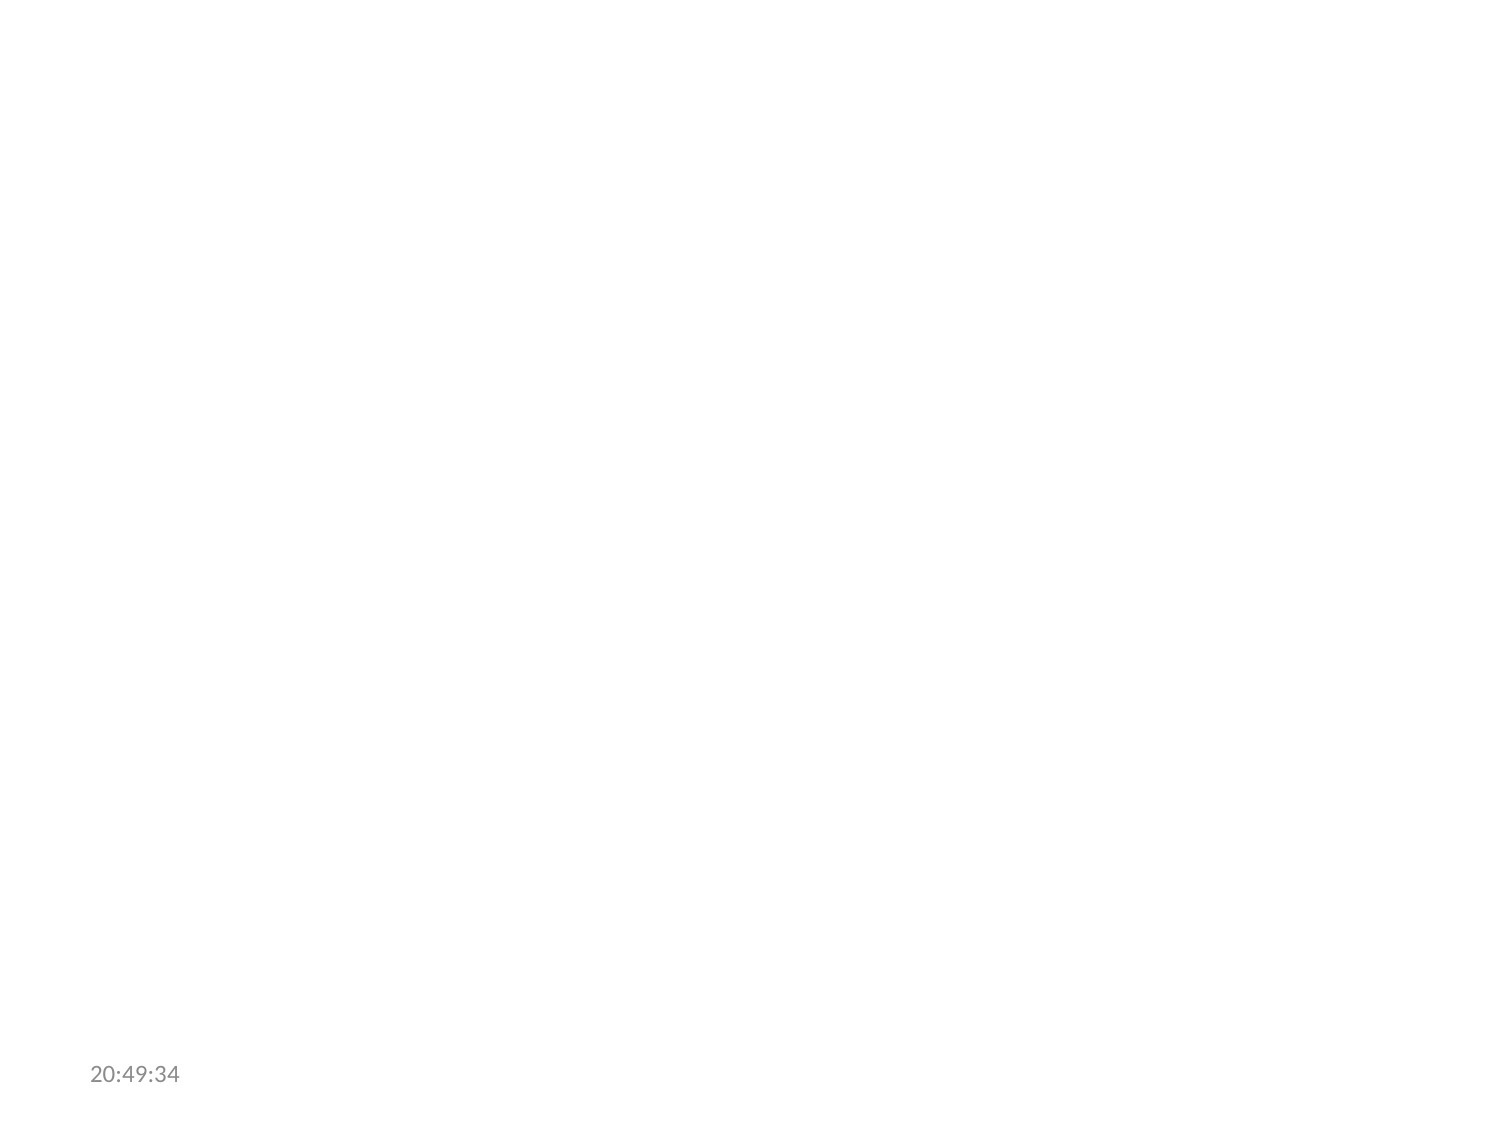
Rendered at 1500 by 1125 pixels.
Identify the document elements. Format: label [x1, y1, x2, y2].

slide_number [75, 1042, 425, 1103]
